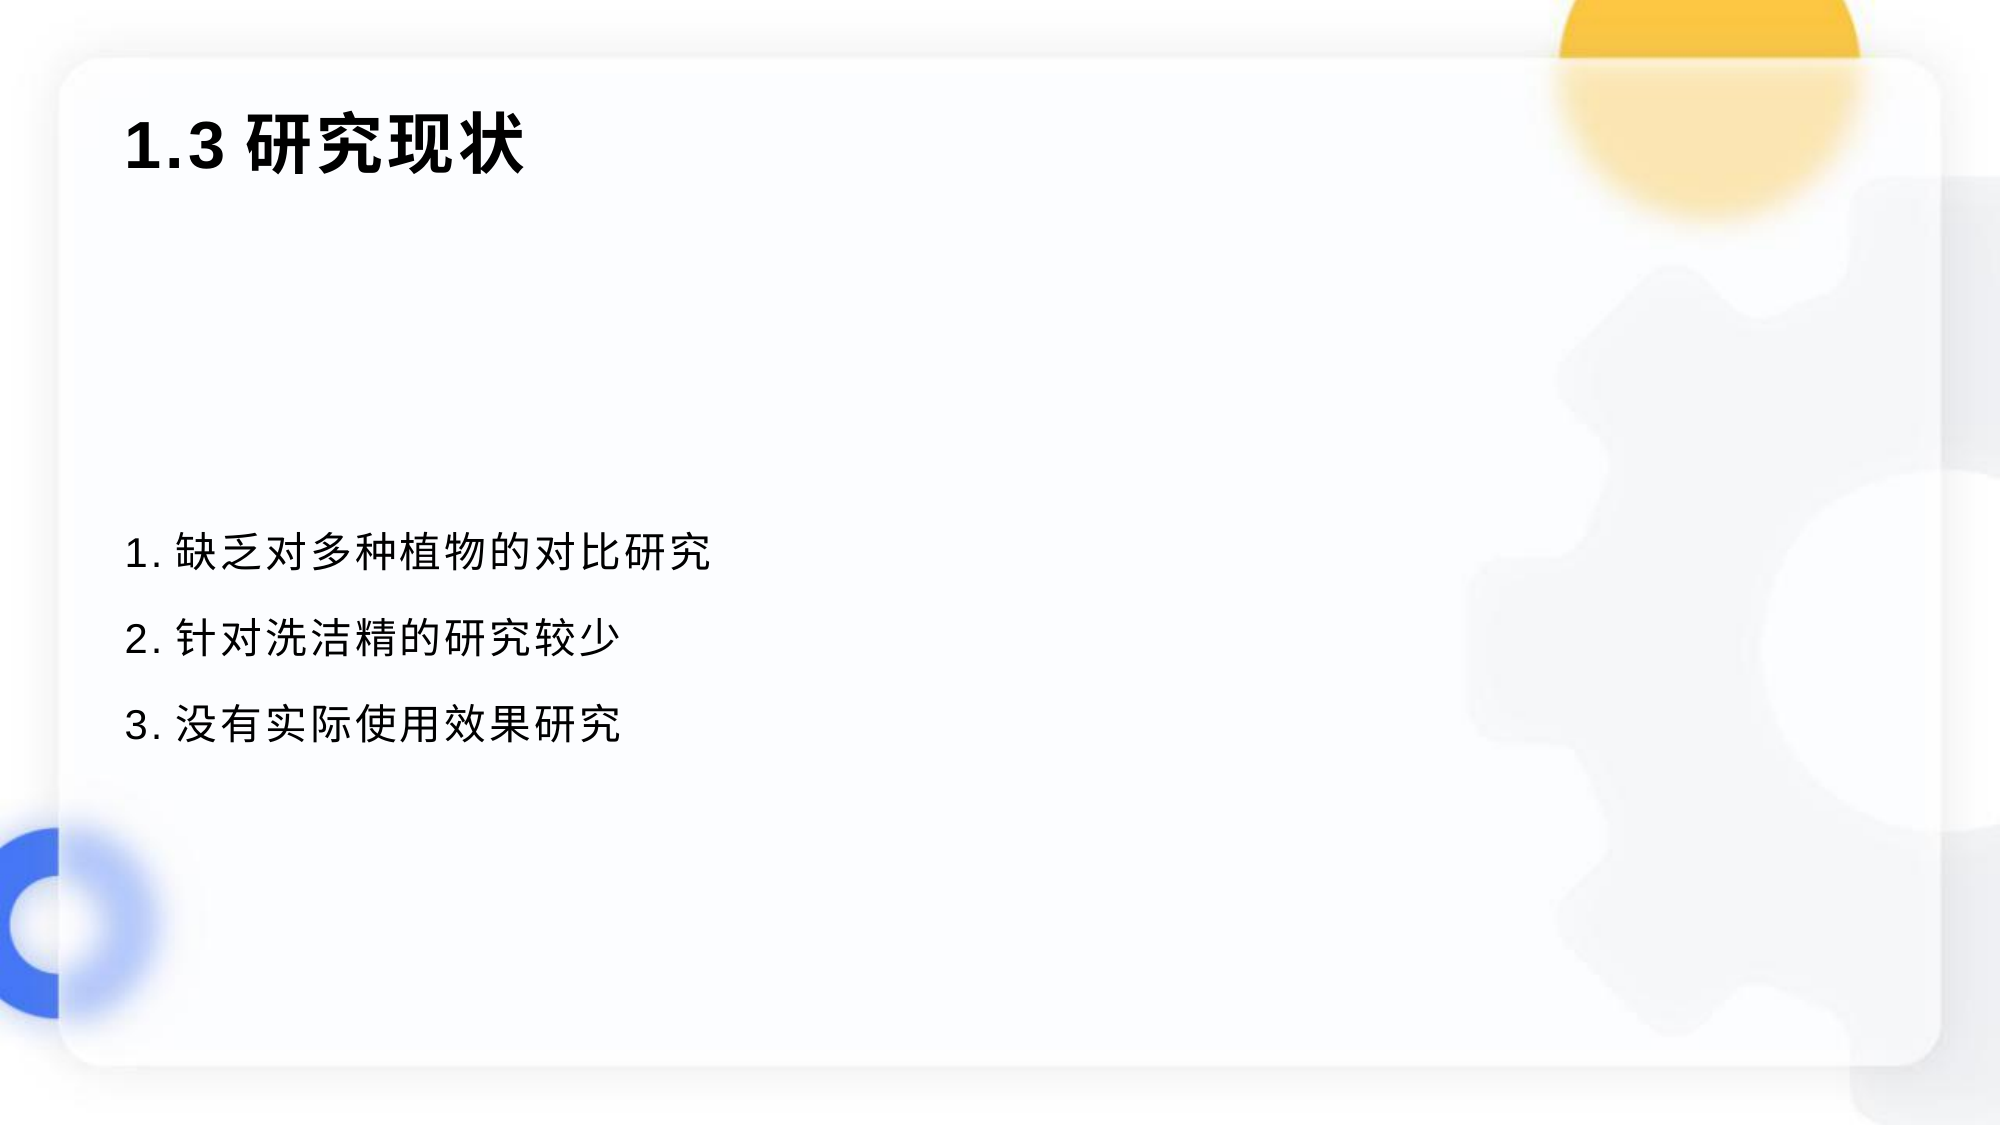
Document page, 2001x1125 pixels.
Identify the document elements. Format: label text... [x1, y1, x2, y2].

title 1.3研究现状 [109, 106, 1891, 179]
picture [0, 0, 2000, 1125]
list 1.缺乏对多种植物的对比研究 2.针对洗洁精的研究较少 3.没有实际使用效果研究 [109, 218, 1891, 1041]
